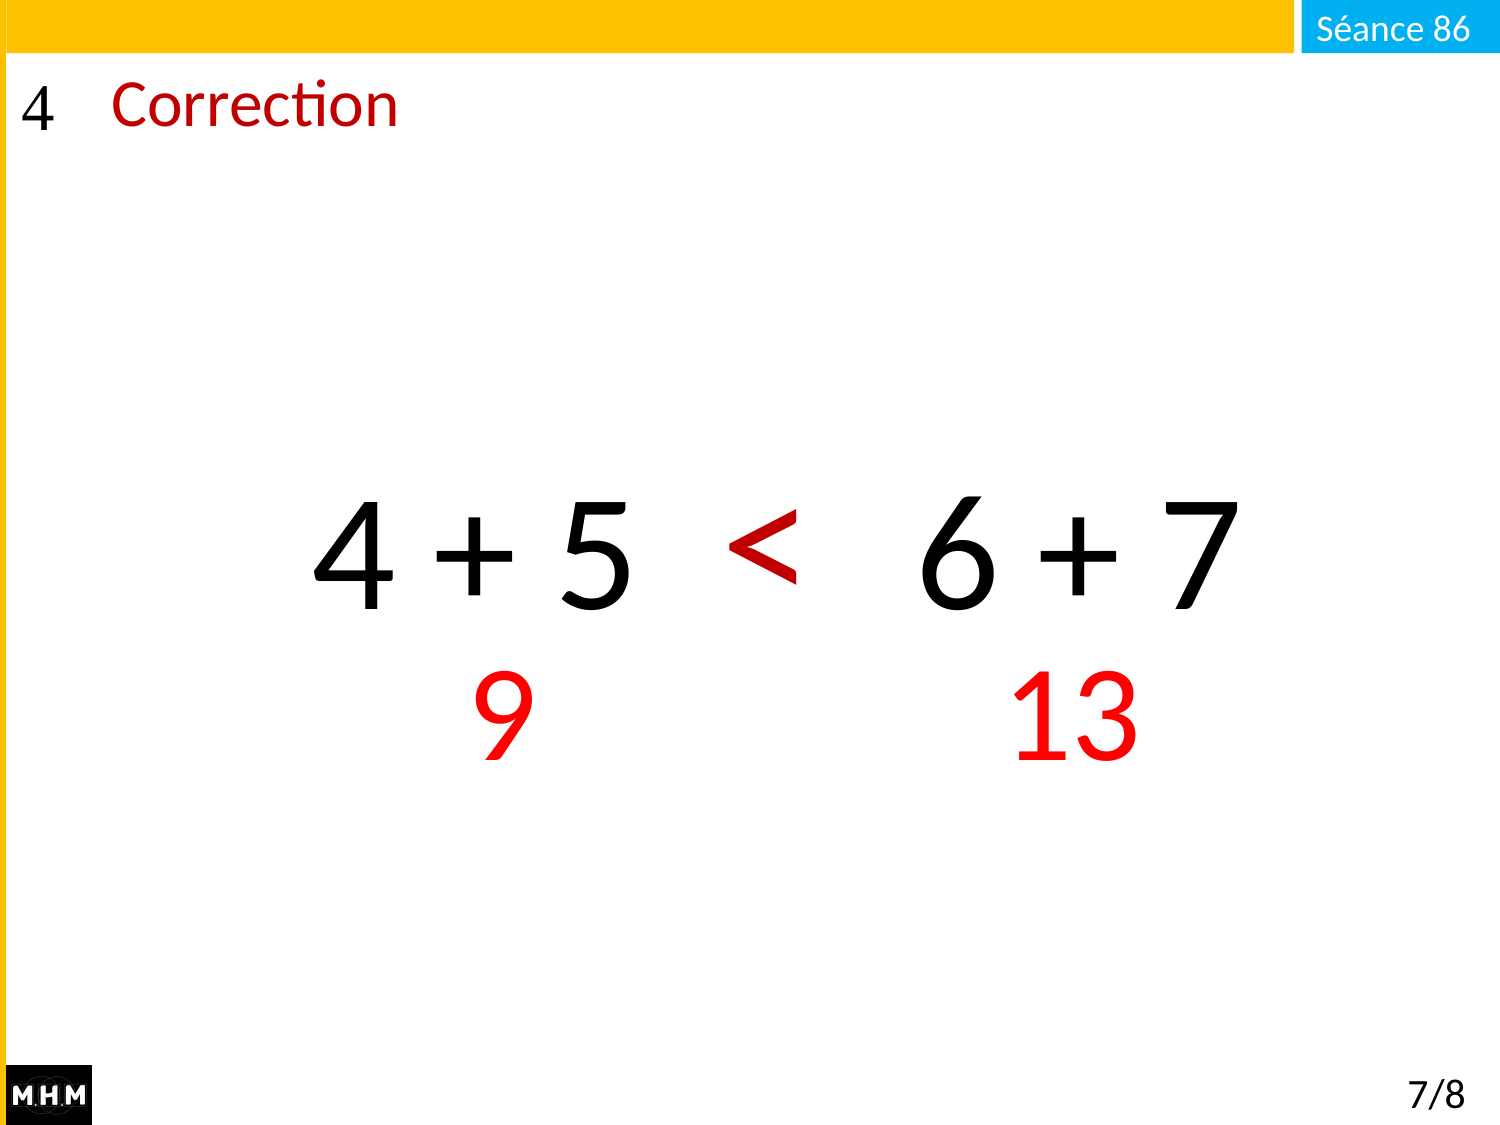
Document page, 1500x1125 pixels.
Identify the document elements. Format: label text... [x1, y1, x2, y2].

text_box 4 + 5 . . . 6 + 7 [196, 435, 661, 650]
text_box 4 + 5 . . . 6 + 7 [874, 435, 1360, 615]
picture [6, 1065, 92, 1125]
list 7/8 [1373, 1064, 1500, 1125]
text_box 9 13 [421, 615, 1500, 796]
text_box < [661, 414, 874, 615]
title Correction [96, 60, 1391, 149]
